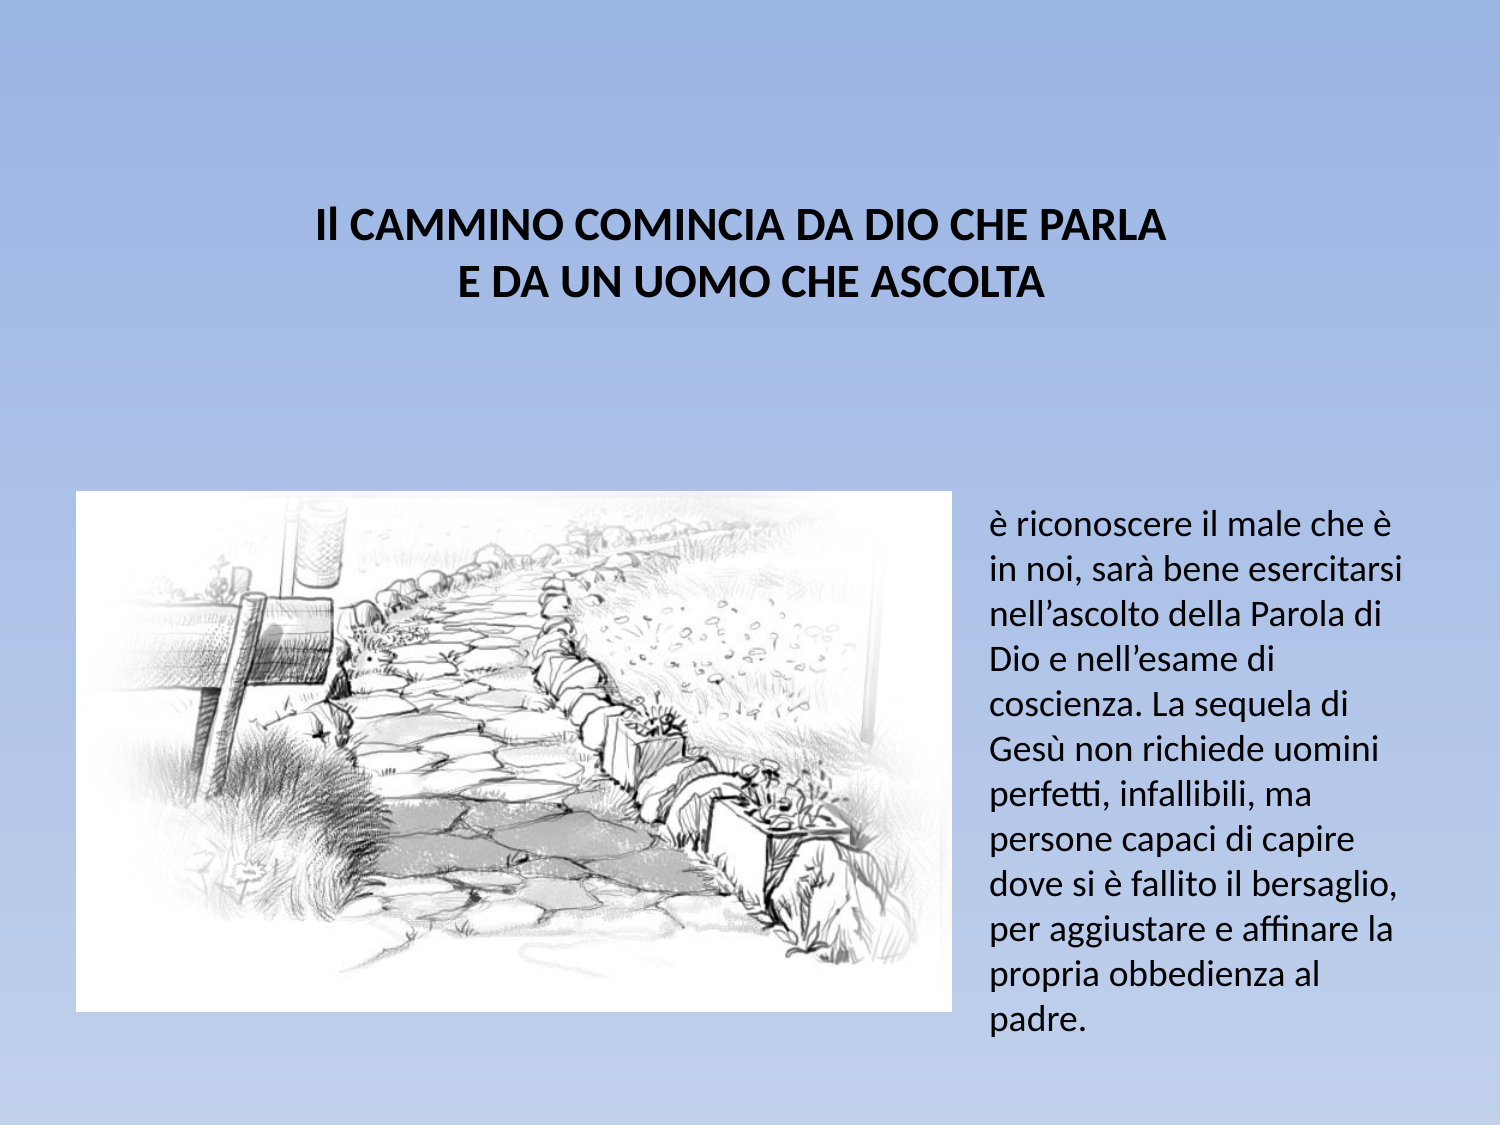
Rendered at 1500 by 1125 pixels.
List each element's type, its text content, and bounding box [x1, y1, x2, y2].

text_box è riconoscere il male che è in noi, sarà bene esercitarsi nell’ascolto della Parola di Dio e nell’esame di coscienza. La sequela di Gesù non richiede uomini perfetti, infallibili, ma persone capaci di capire dove si è fallito il bersaglio, per aggiustare e affinare la propria obbedienza al padre. [974, 491, 1424, 1047]
picture [76, 491, 952, 1013]
title Il CAMMINO COMINCIA DA DIO CHE PARLA E DA UN UOMO CHE ASCOLTA [76, 184, 1427, 372]
